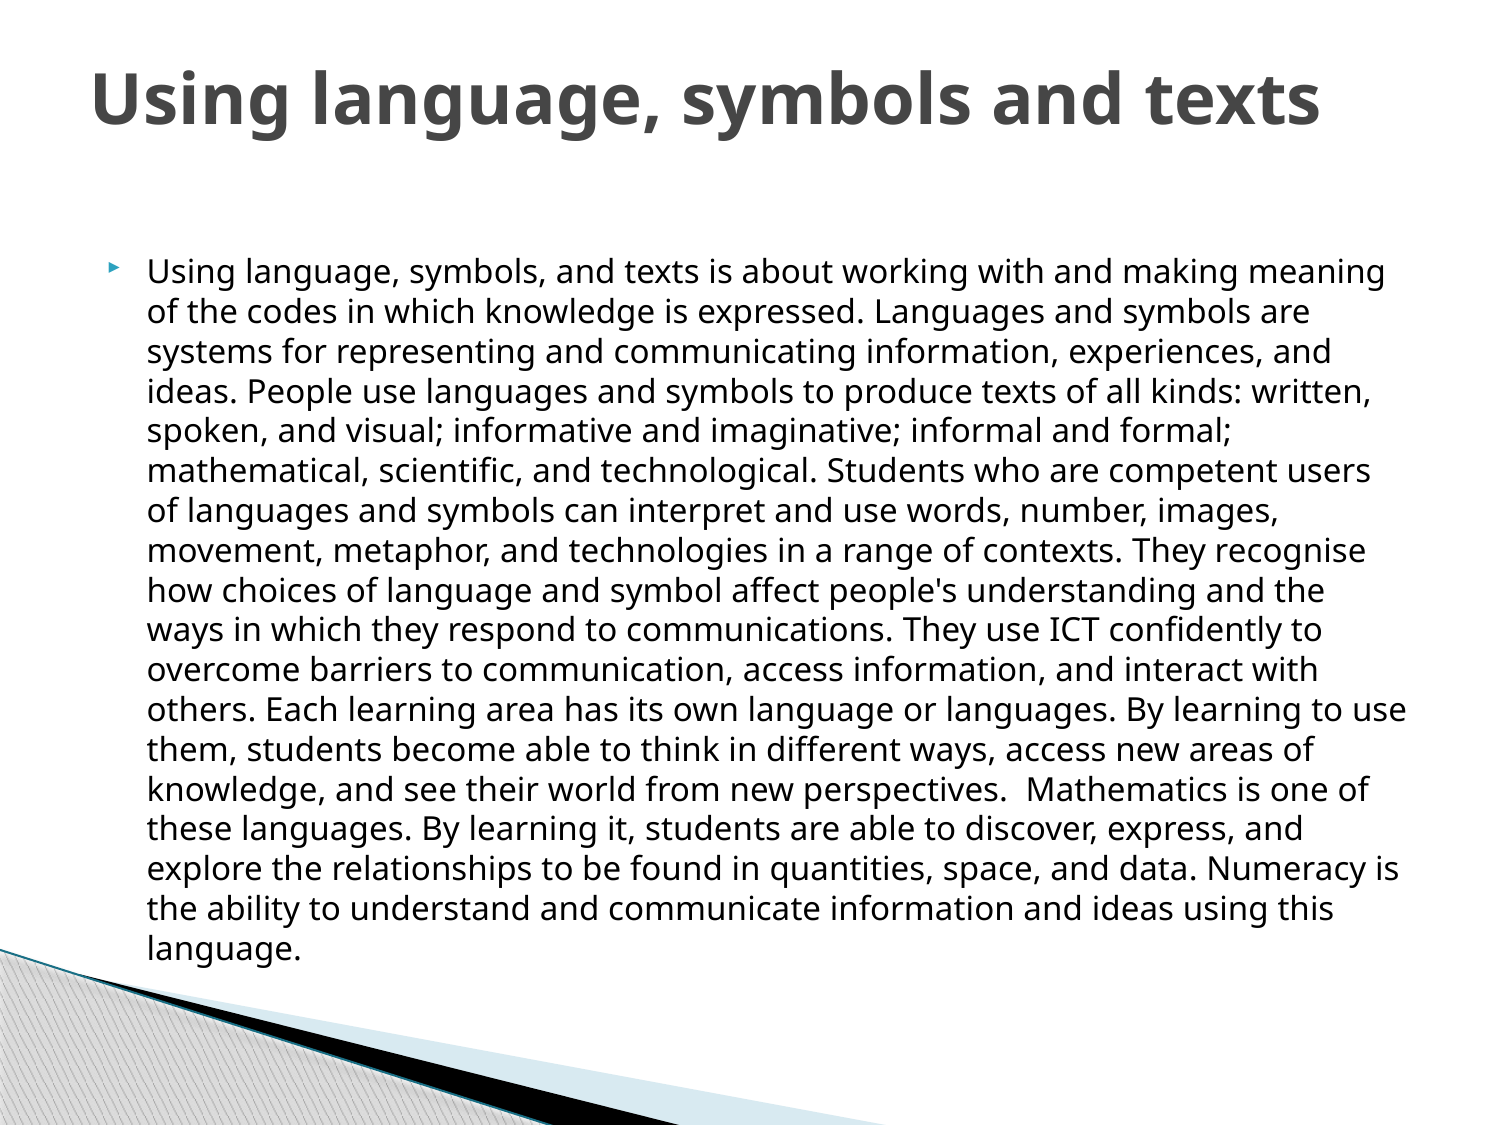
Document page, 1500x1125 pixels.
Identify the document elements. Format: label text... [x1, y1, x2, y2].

list Using language, symbols, and texts is about working with and making meaning of the codes in which knowledge is expressed. Languages and symbols are systems for representing and communicating information, experiences, and ideas. People use languages and symbols to produce texts of all kinds: written, spoken, and visual; informative and imaginative; informal and formal; mathematical, scientific, and technological. Students who are competent users of languages and symbols can interpret and use words, number, images, movement, metaphor, and technologies in a range of contexts. They recognise how choices of language and symbol affect people's understanding and the ways in which they respond to communications. They use ICT confidently to overcome barriers to communication, access information, and interact with others. Each learning area has its own language or languages. By learning to use them, students become able to think in different ways, access new areas of knowledge, and see their world from new perspectives. Mathematics is one of these languages. By learning it, students are able to discover, express, and explore the relationships to be found in quantities, space, and data. Numeracy is the ability to understand and communicate information and ideas using this language. [74, 242, 1426, 986]
title Using language, symbols and texts [75, 45, 1425, 233]
